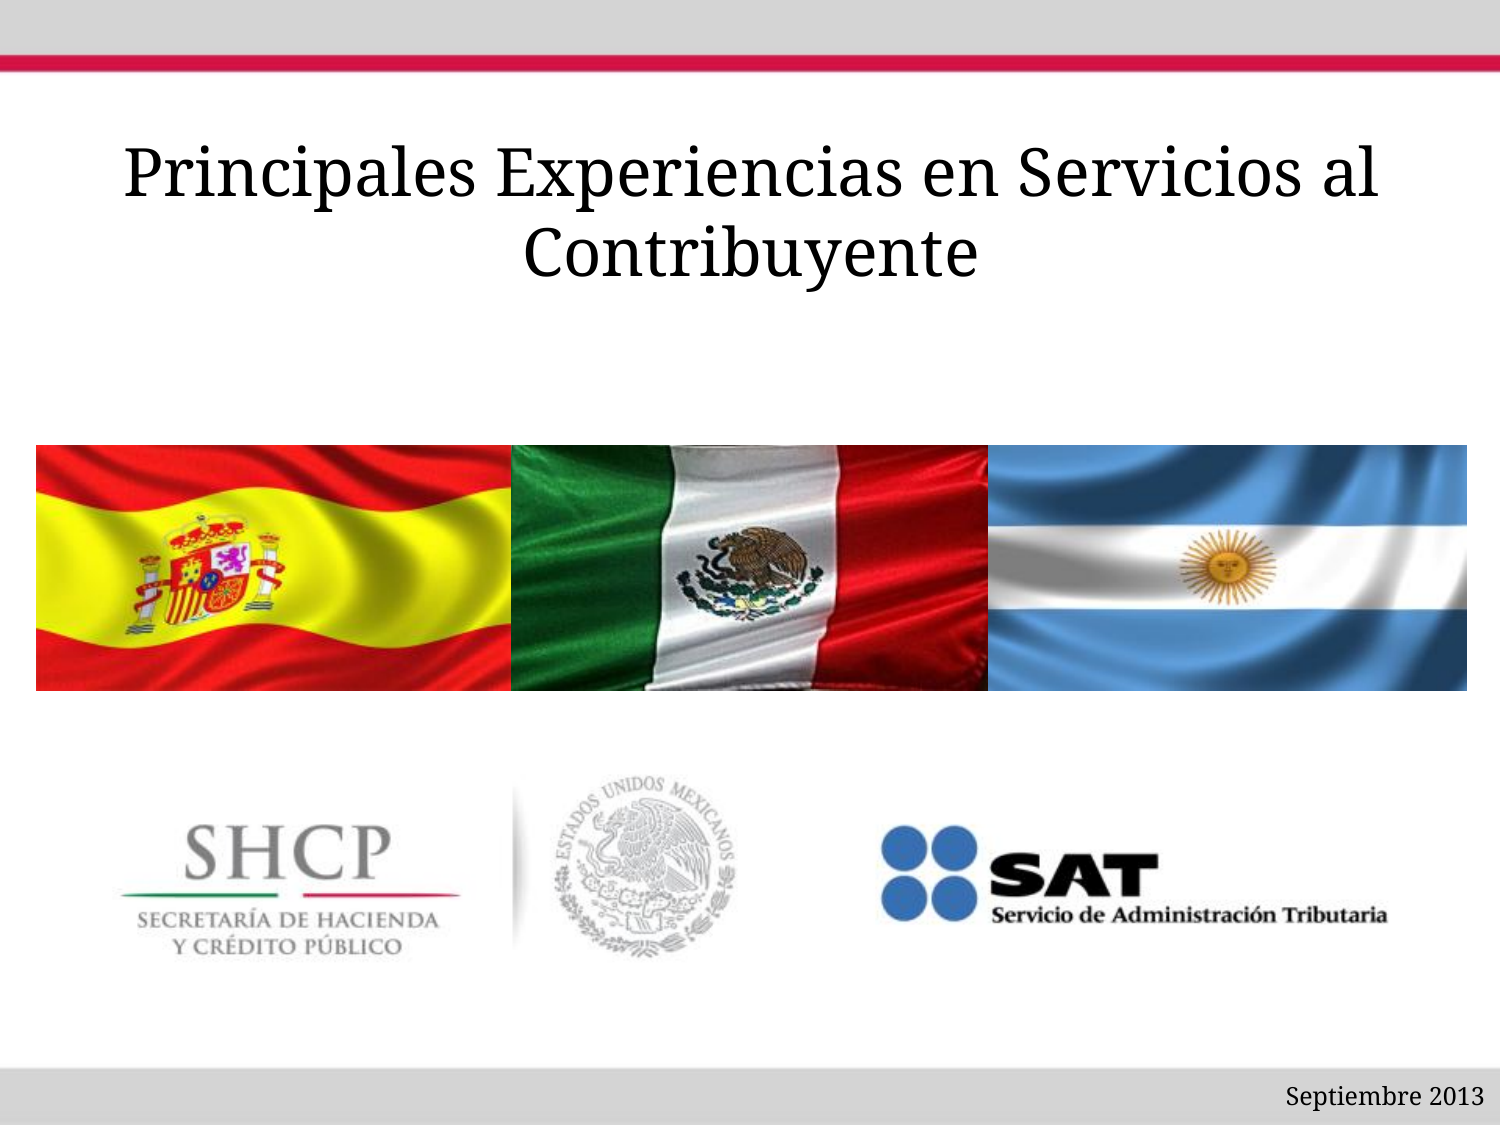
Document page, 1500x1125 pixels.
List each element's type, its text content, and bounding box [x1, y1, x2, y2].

title Principales Experiencias en Servicios al Contribuyente [35, 127, 1467, 292]
text_box Septiembre 2013 [1157, 1073, 1500, 1119]
picture [0, 0, 1500, 1125]
